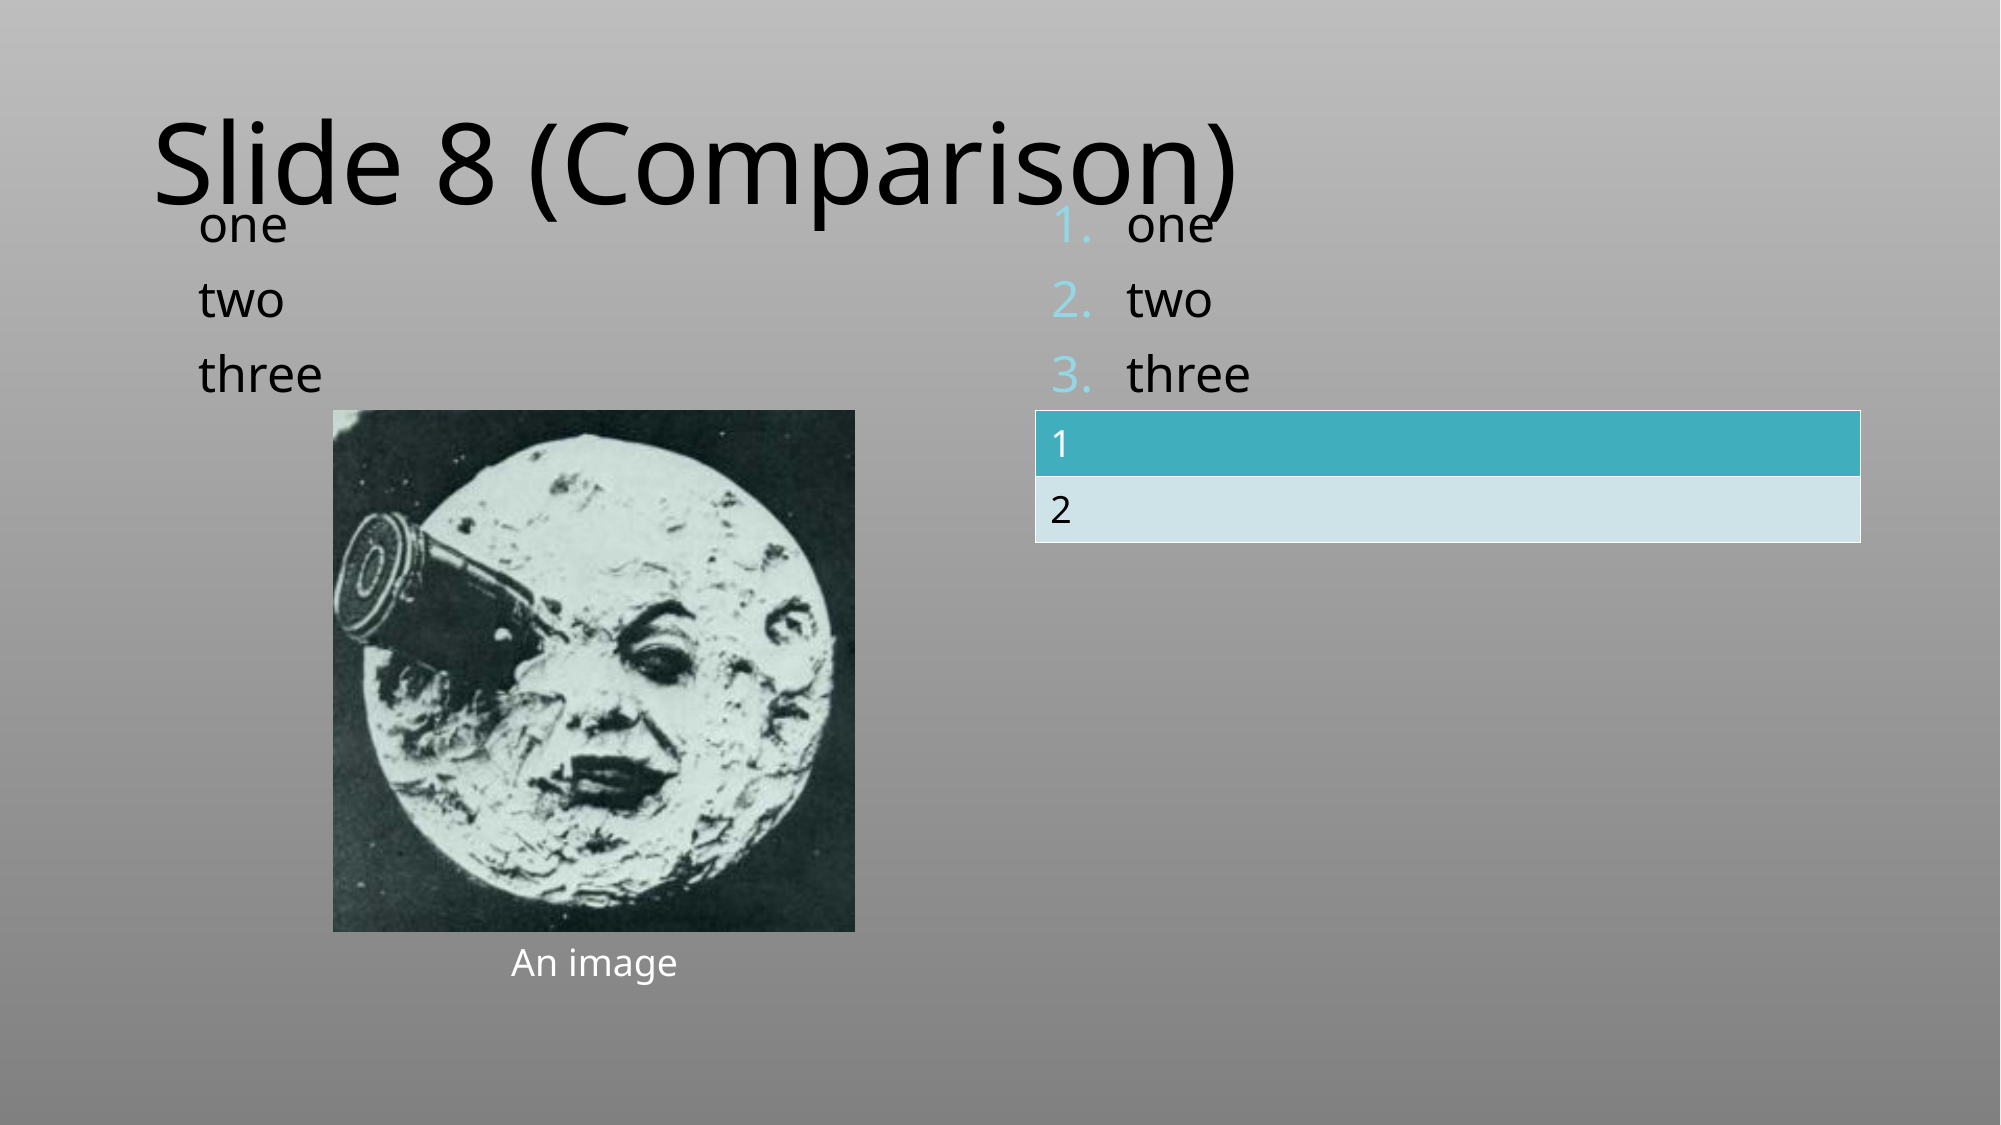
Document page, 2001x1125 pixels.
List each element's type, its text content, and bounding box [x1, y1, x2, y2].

text_box An image [183, 931, 1007, 1015]
list one two three [1036, 275, 1863, 411]
picture [0, 0, 2001, 1125]
list one two three [183, 275, 1009, 411]
table_header 1 [1036, 411, 1860, 476]
table_cell 2 [1036, 477, 1860, 542]
title Slide 8 (Comparison) [137, 59, 1863, 278]
